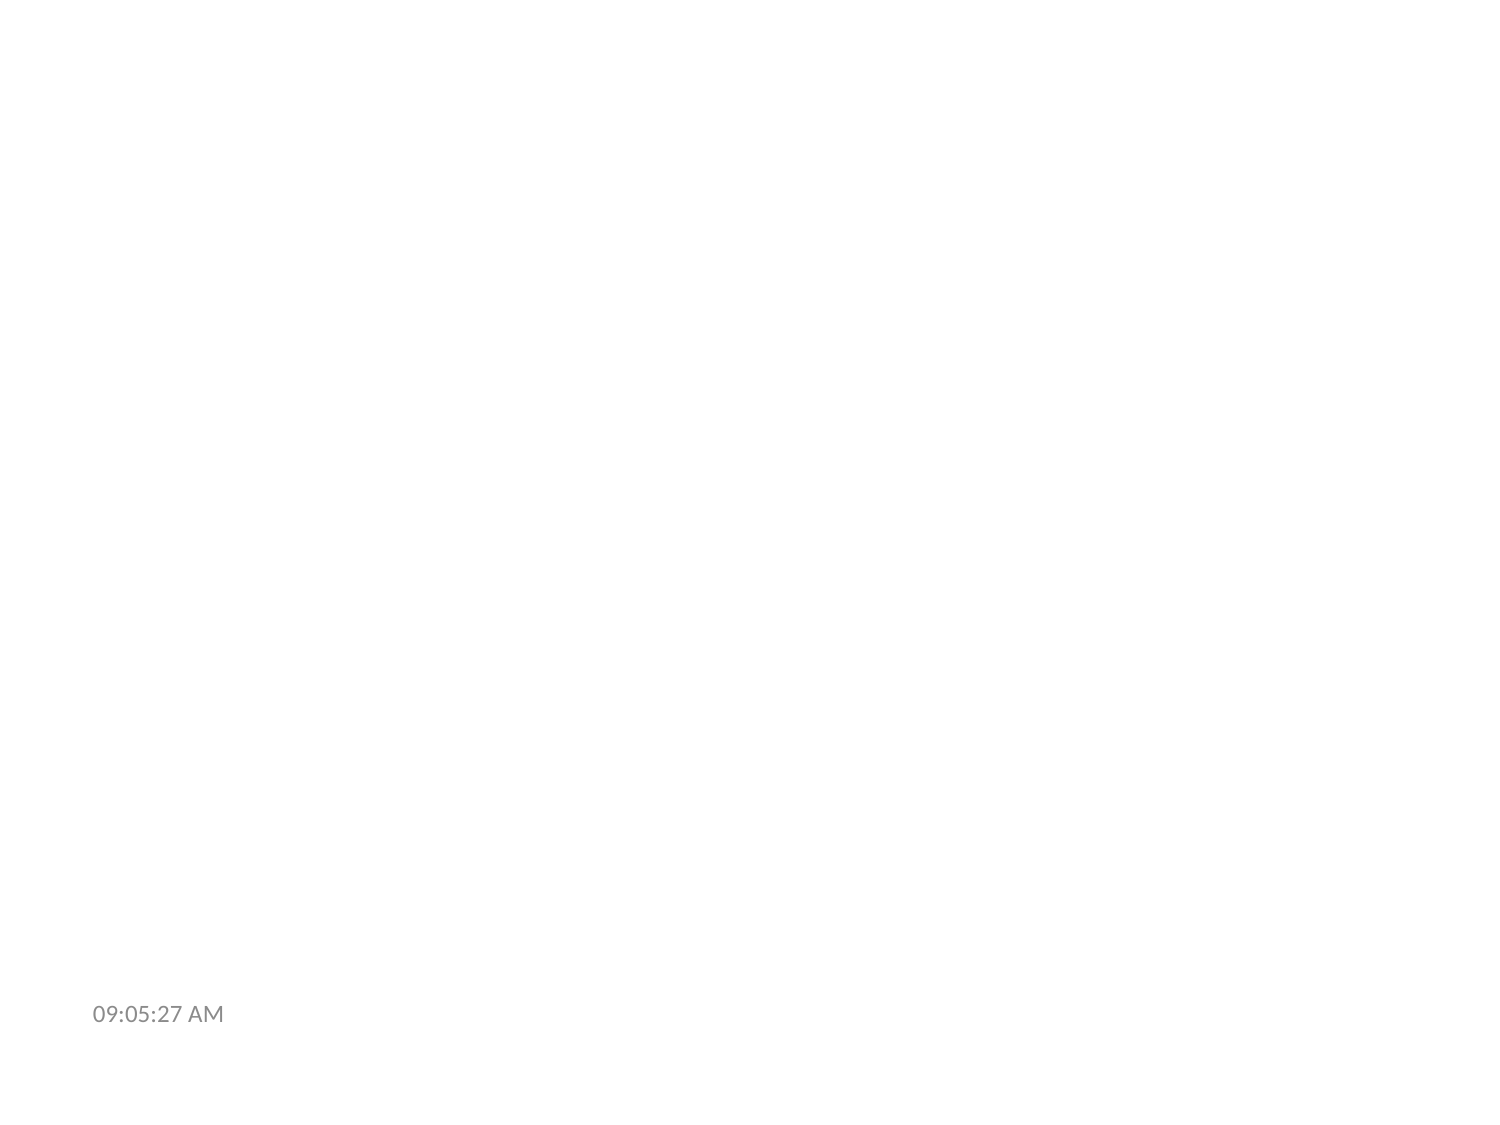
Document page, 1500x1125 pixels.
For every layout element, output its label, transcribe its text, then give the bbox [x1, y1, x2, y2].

text_box 3:35:09 PM [77, 982, 428, 1043]
